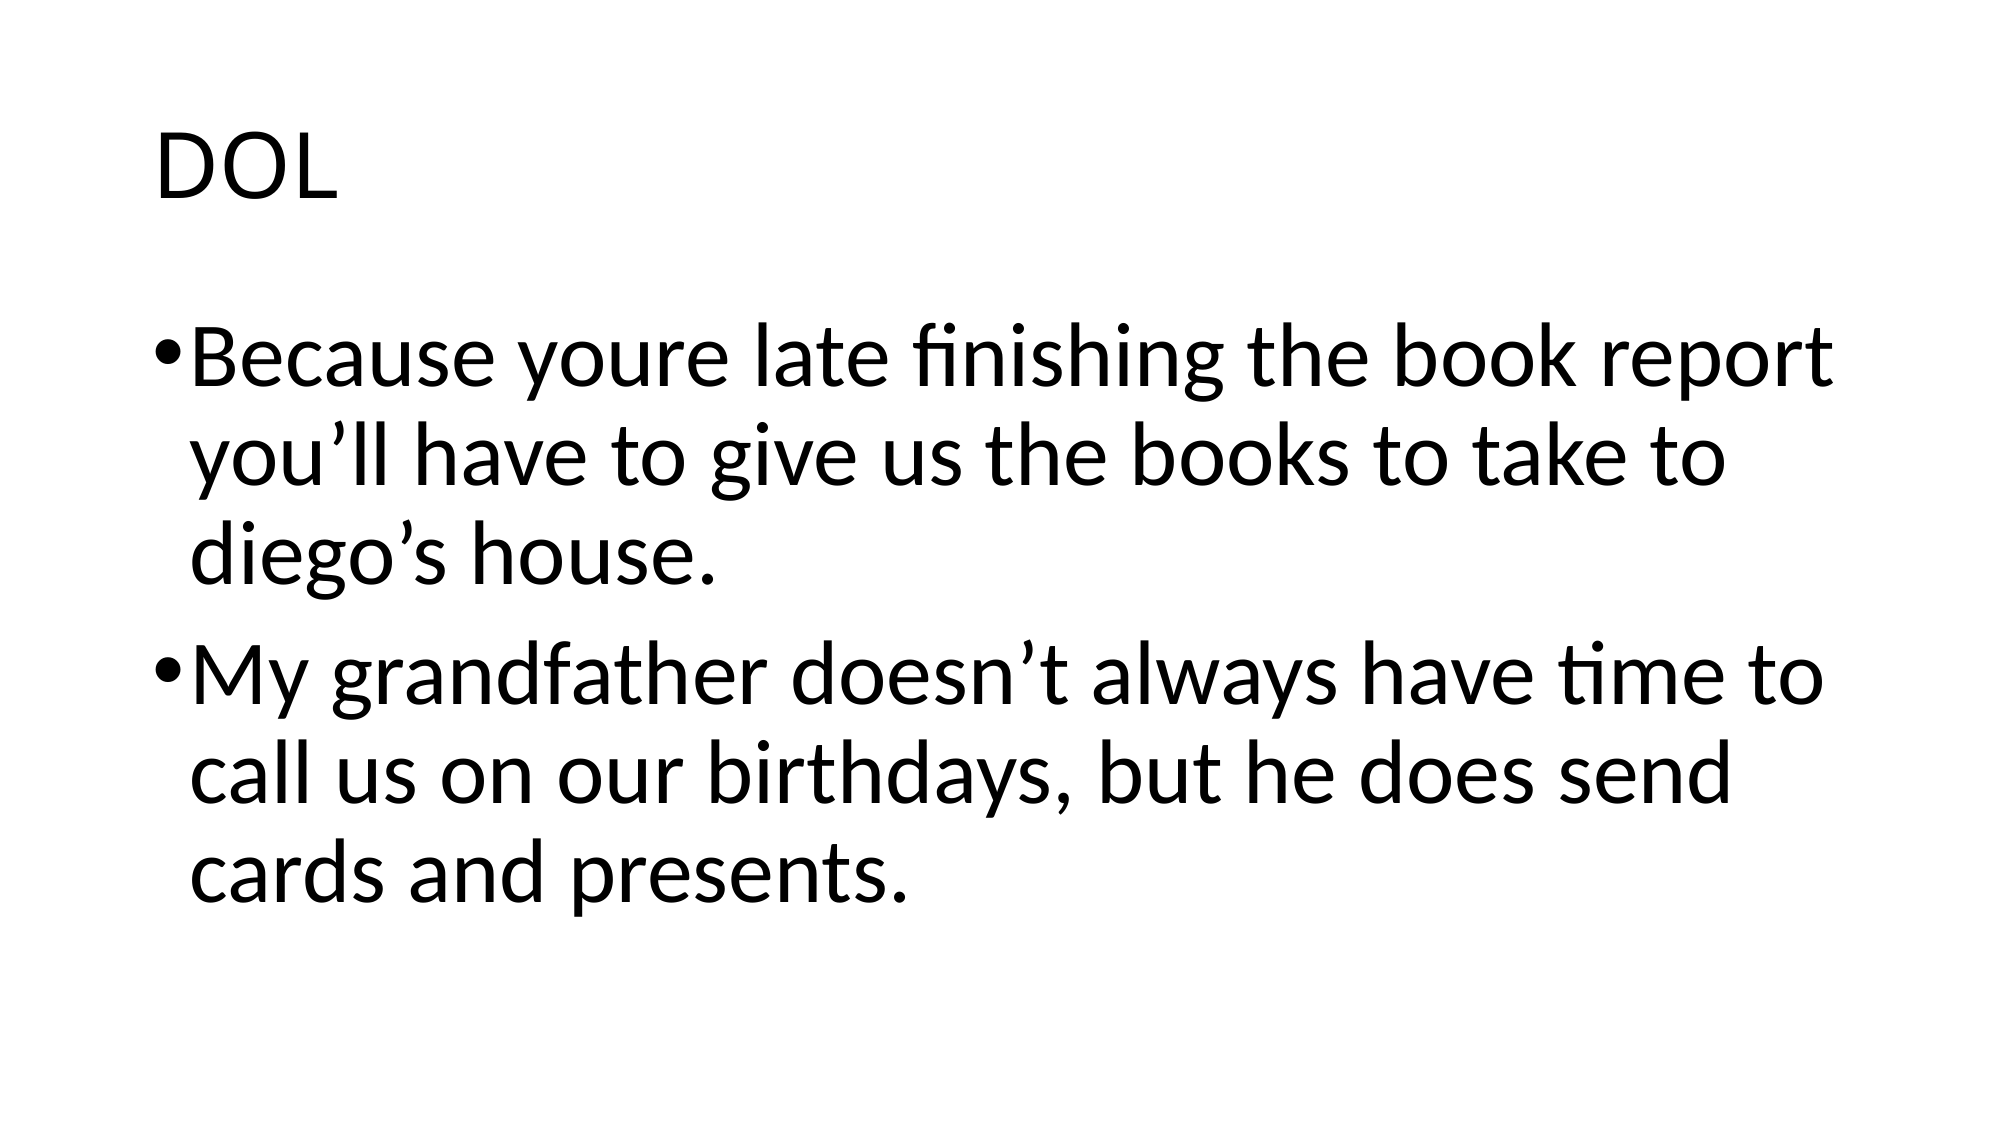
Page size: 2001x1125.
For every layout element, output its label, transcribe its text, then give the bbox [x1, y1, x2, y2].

title DOL [137, 59, 1863, 278]
list Because youre late finishing the book report you’ll have to give us the books to take to diego’s house. My grandfather doesn’t always have time to call us on our birthdays, but he does send cards and presents. [137, 299, 1863, 1014]
